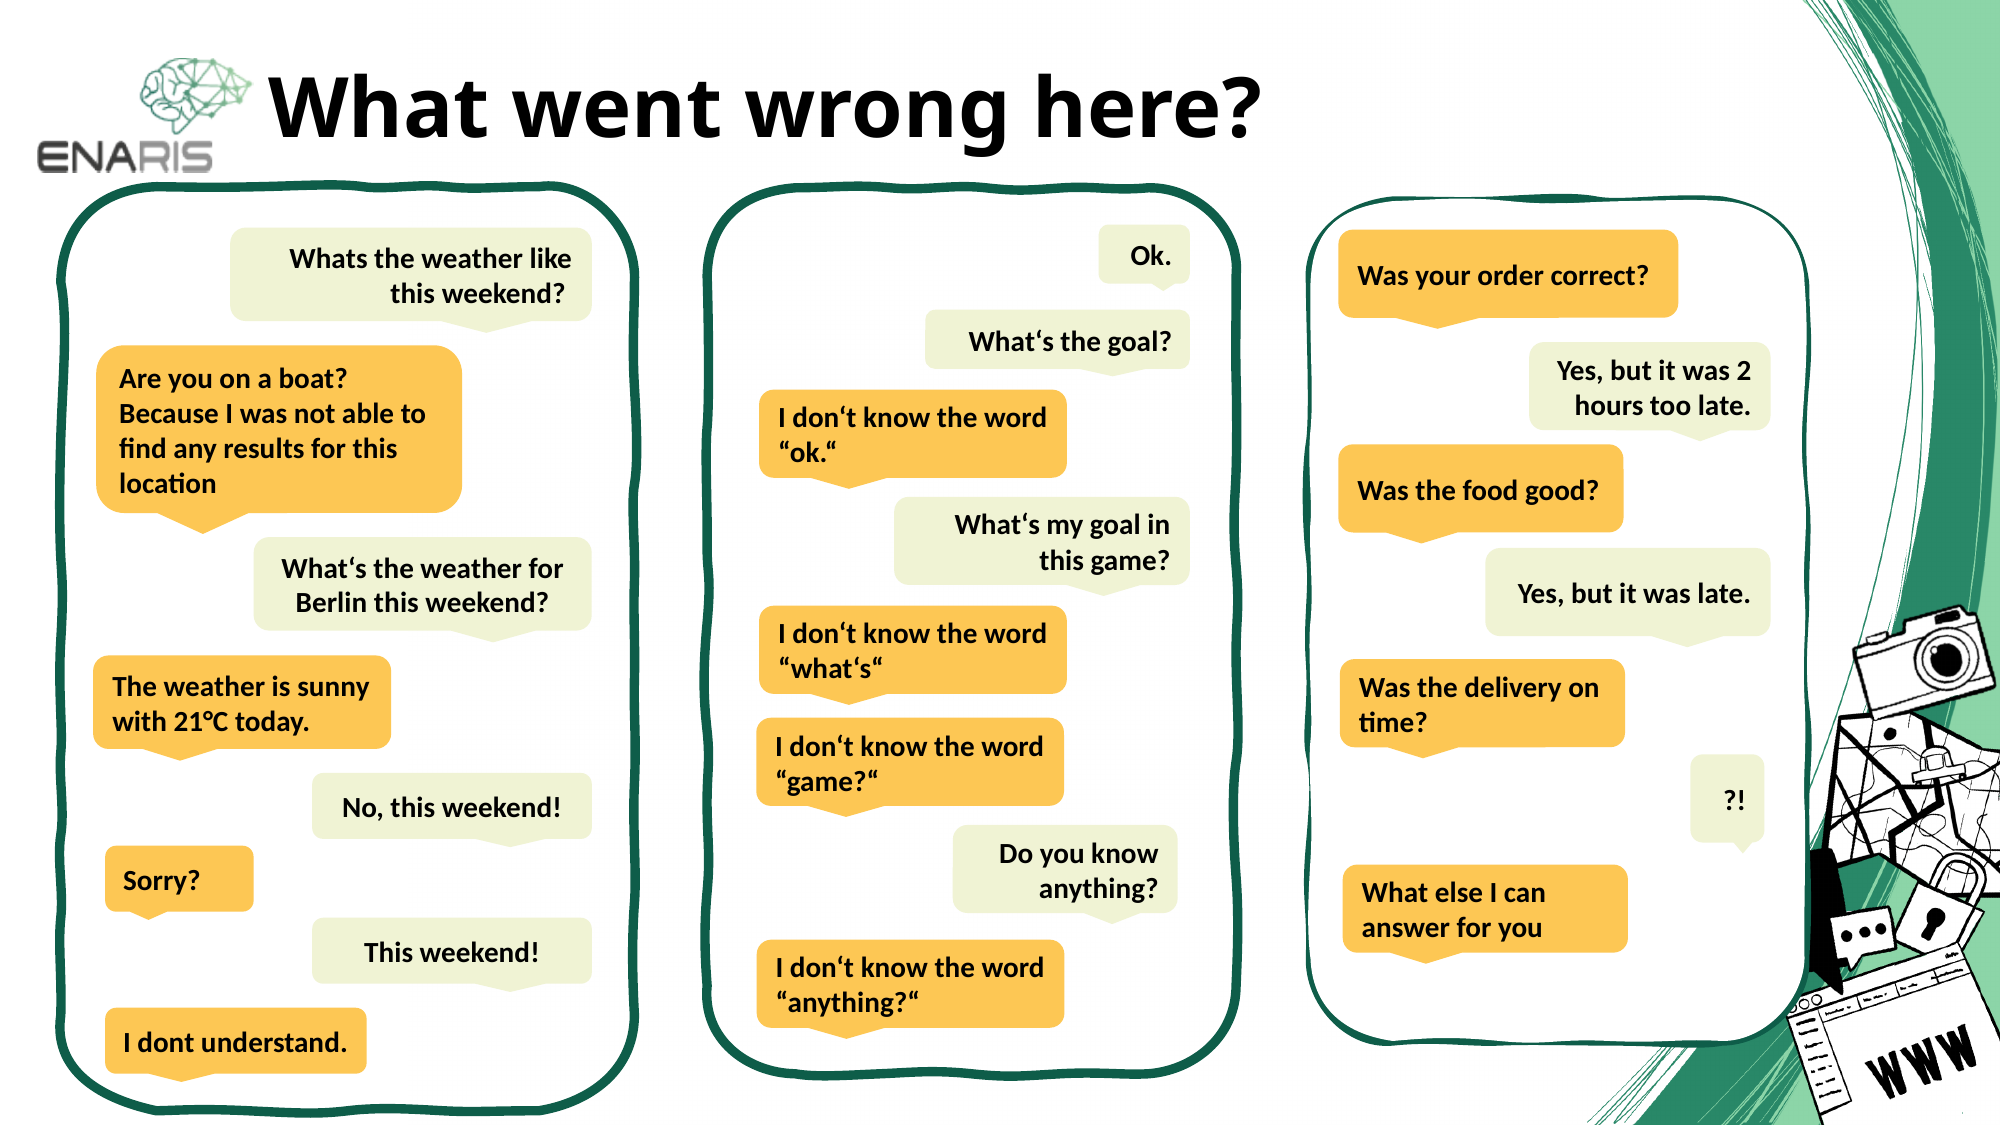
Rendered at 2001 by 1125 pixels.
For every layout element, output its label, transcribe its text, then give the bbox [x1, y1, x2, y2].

text_box [58, 183, 638, 1115]
text_box Sorry? [104, 844, 255, 922]
text_box Whats the weather like this weekend? [229, 226, 593, 334]
text_box ?! [1689, 752, 1766, 856]
title What went wrong here? [253, 39, 1862, 181]
text_box I dont understand. [104, 1006, 368, 1084]
text_box Was the food good? [1337, 443, 1625, 545]
text_box Was the delivery on time? [1338, 658, 1627, 760]
text_box What else I can answer for you [1341, 863, 1630, 965]
text_box Was your order correct? [1337, 228, 1680, 330]
text_box The weather is sunny with 21°C today. [92, 654, 393, 762]
text_box No, this weekend! [311, 771, 593, 849]
text_box [703, 185, 1240, 1078]
text_box Yes, but it was 2 hours too late. [1528, 341, 1772, 443]
picture [408, 0, 2000, 1125]
picture [37, 58, 253, 173]
text_box This weekend! [311, 916, 593, 994]
text_box Yes, but it was late. [1484, 546, 1772, 649]
text_box Are you on a boat? Because I was not able to find any results for this location [95, 344, 464, 536]
text_box What‘s the weather for Berlin this weekend? [252, 536, 593, 644]
text_box [1306, 197, 1808, 1045]
